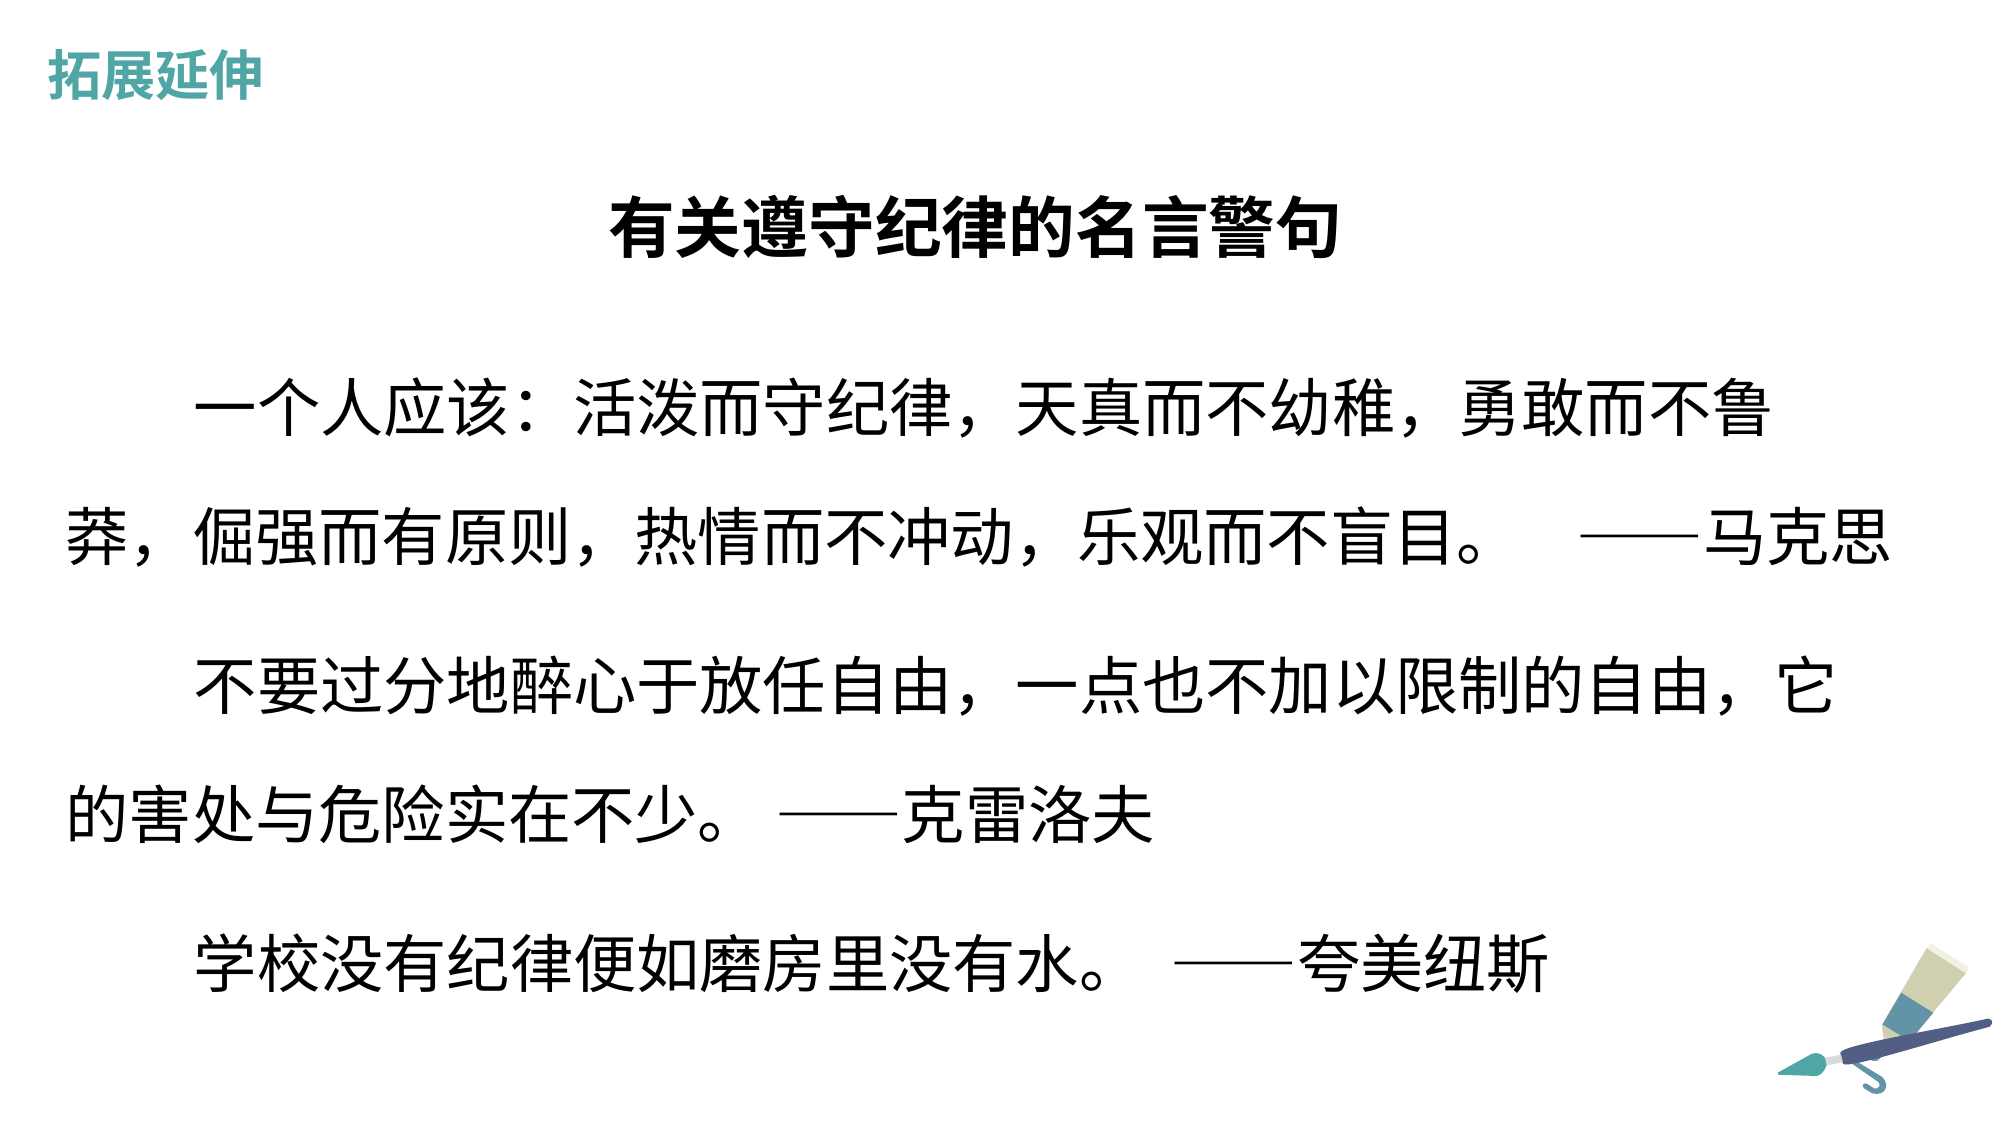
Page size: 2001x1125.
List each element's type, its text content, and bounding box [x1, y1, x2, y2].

text_box 拓展延伸 [32, 33, 347, 114]
text_box 有关遵守纪律的名言警句 [593, 178, 1570, 274]
list 一个人应该：活泼而守纪律，天真而不幼稚，勇敢而不鲁莽，倔强而有原则，热情而不冲动，乐观而不盲目。 ——马克思 不要过分地醉心于放任自由，一点也不加以限制的自由，它的害处与危险实在不少。 ——克雷洛夫 学校没有纪律便如磨房里没有水。 ——夸美纽斯 [50, 306, 1915, 1038]
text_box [1811, 945, 1974, 1125]
